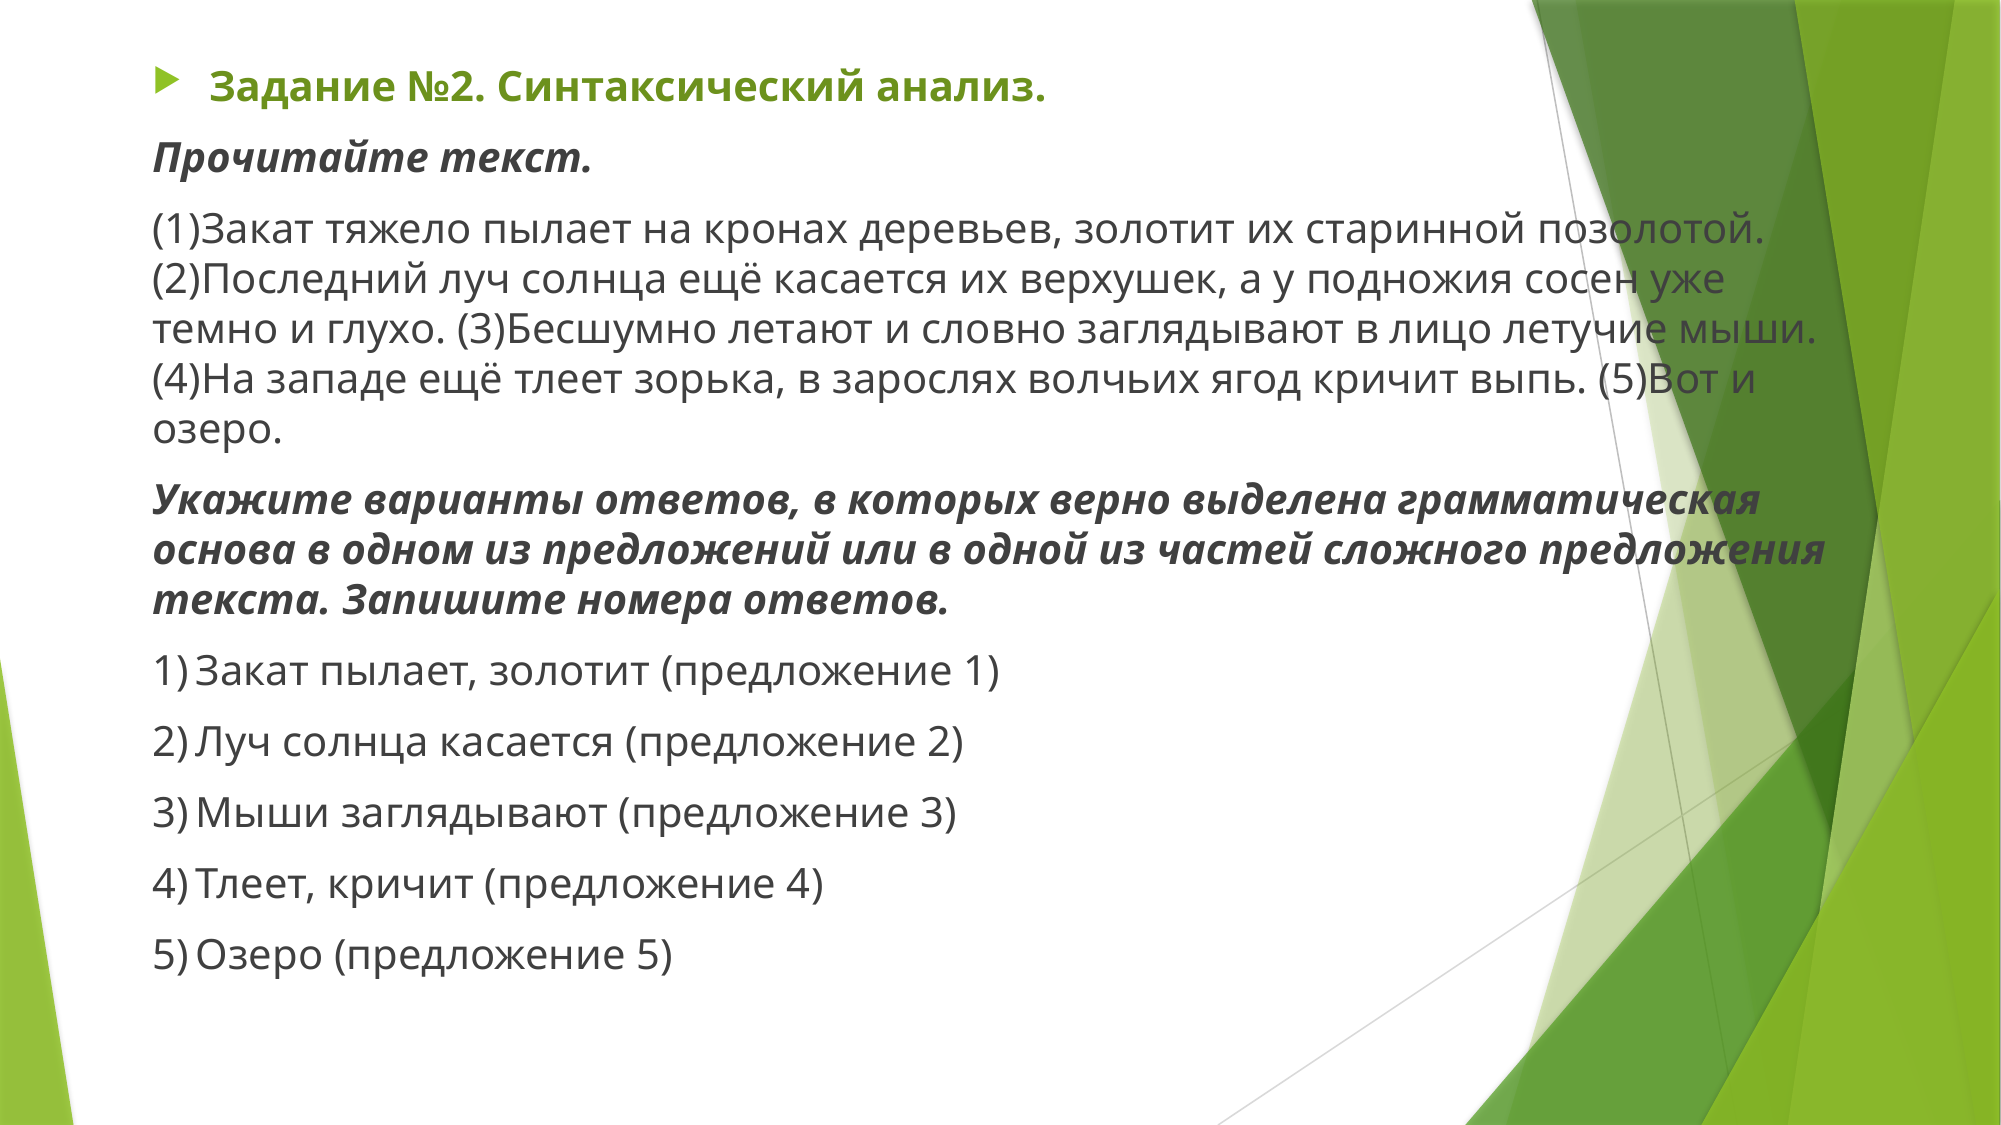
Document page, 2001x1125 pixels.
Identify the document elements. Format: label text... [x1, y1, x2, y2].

list Задание №2. Синтаксический анализ. Прочитайте текст. (1)Закат тяжело пылает на кронах деревьев, золотит их старинной позолотой. (2)Последний луч солнца ещё касается их верхушек, а у подножия сосен уже темно и глухо. (3)Бесшумно летают и словно заглядывают в лицо летучие мыши. (4)На западе ещё тлеет зорька, в зарослях волчьих ягод кричит выпь. (5)Вот и озеро. Укажите варианты ответов, в которых верно выделена грамматическая основа в одном из предложений или в одной из частей сложного предложения текста. Запишите номера ответов. 1) Закат пылает, золотит (предложение 1) 2) Луч солнца касается (предложение 2) 3) Мыши заглядывают (предложение 3) 4) Тлеет, кричит (предложение 4) 5) Озеро (предложение 5) [137, 52, 1863, 1014]
